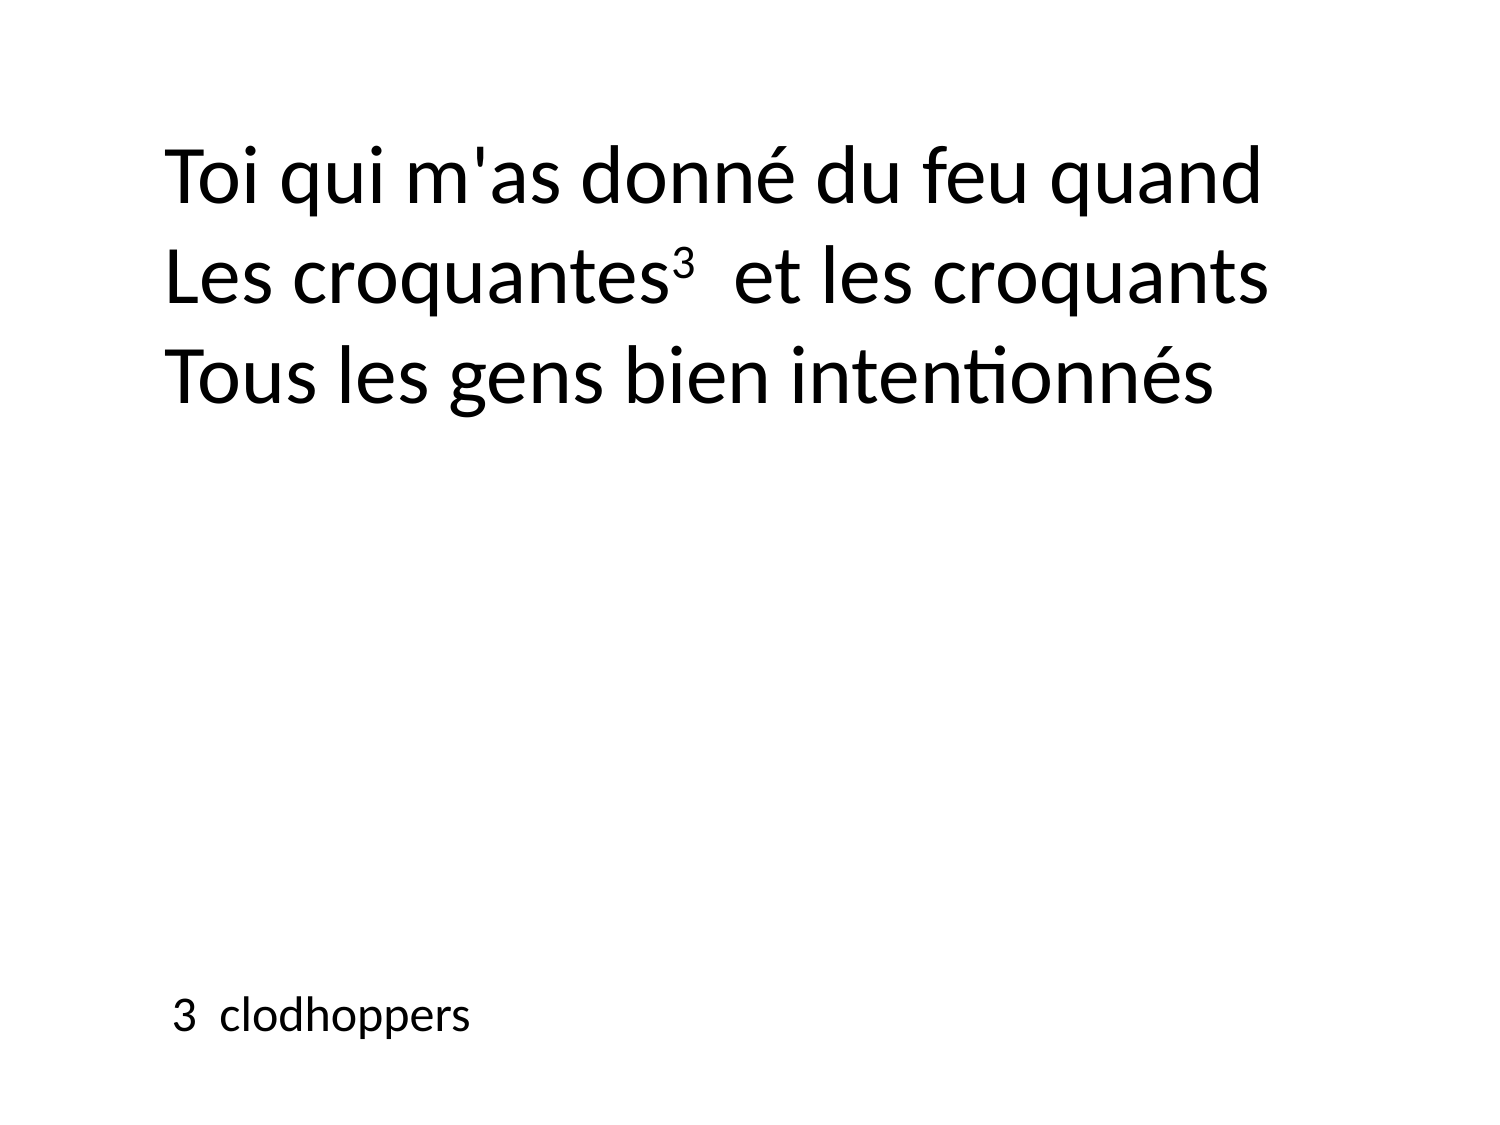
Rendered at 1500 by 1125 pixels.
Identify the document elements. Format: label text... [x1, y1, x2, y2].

text_box Toi qui m'as donné du feu quand Les croquantes3 et les croquants Tous les gens bien intentionnés [150, 112, 1500, 528]
text_box 3 clodhoppers [156, 974, 486, 1049]
